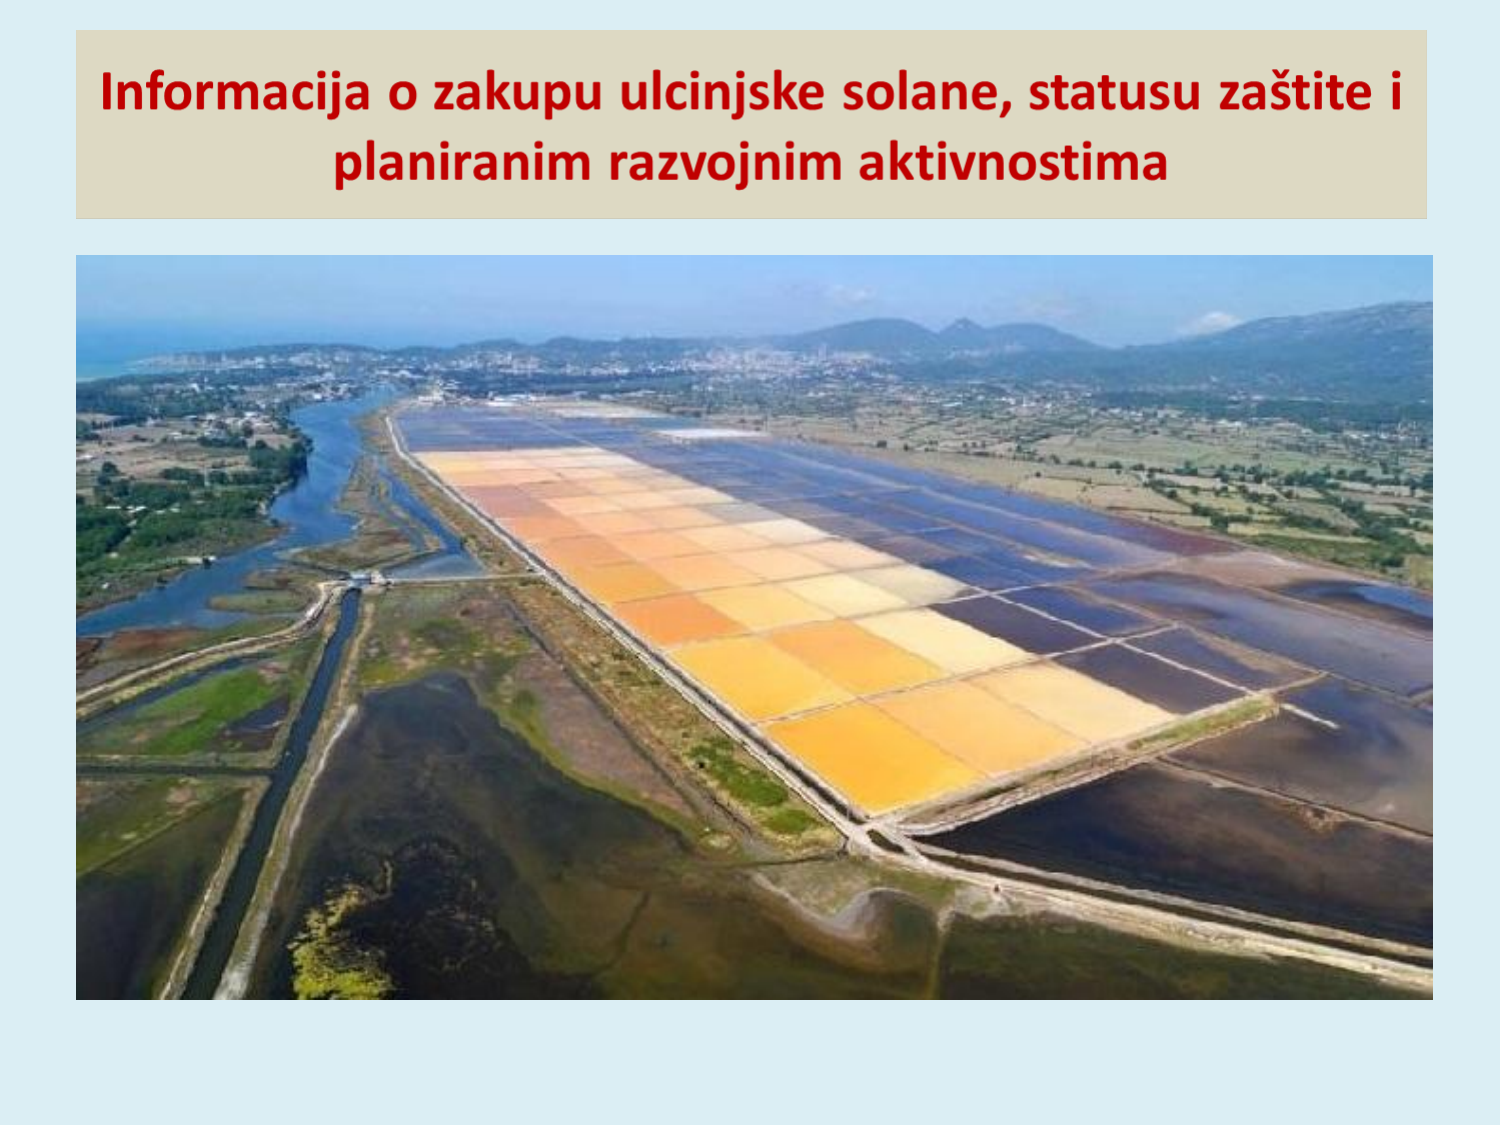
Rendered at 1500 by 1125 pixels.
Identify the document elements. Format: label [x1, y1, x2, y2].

picture [64, 30, 1454, 232]
picture [76, 255, 1433, 1000]
